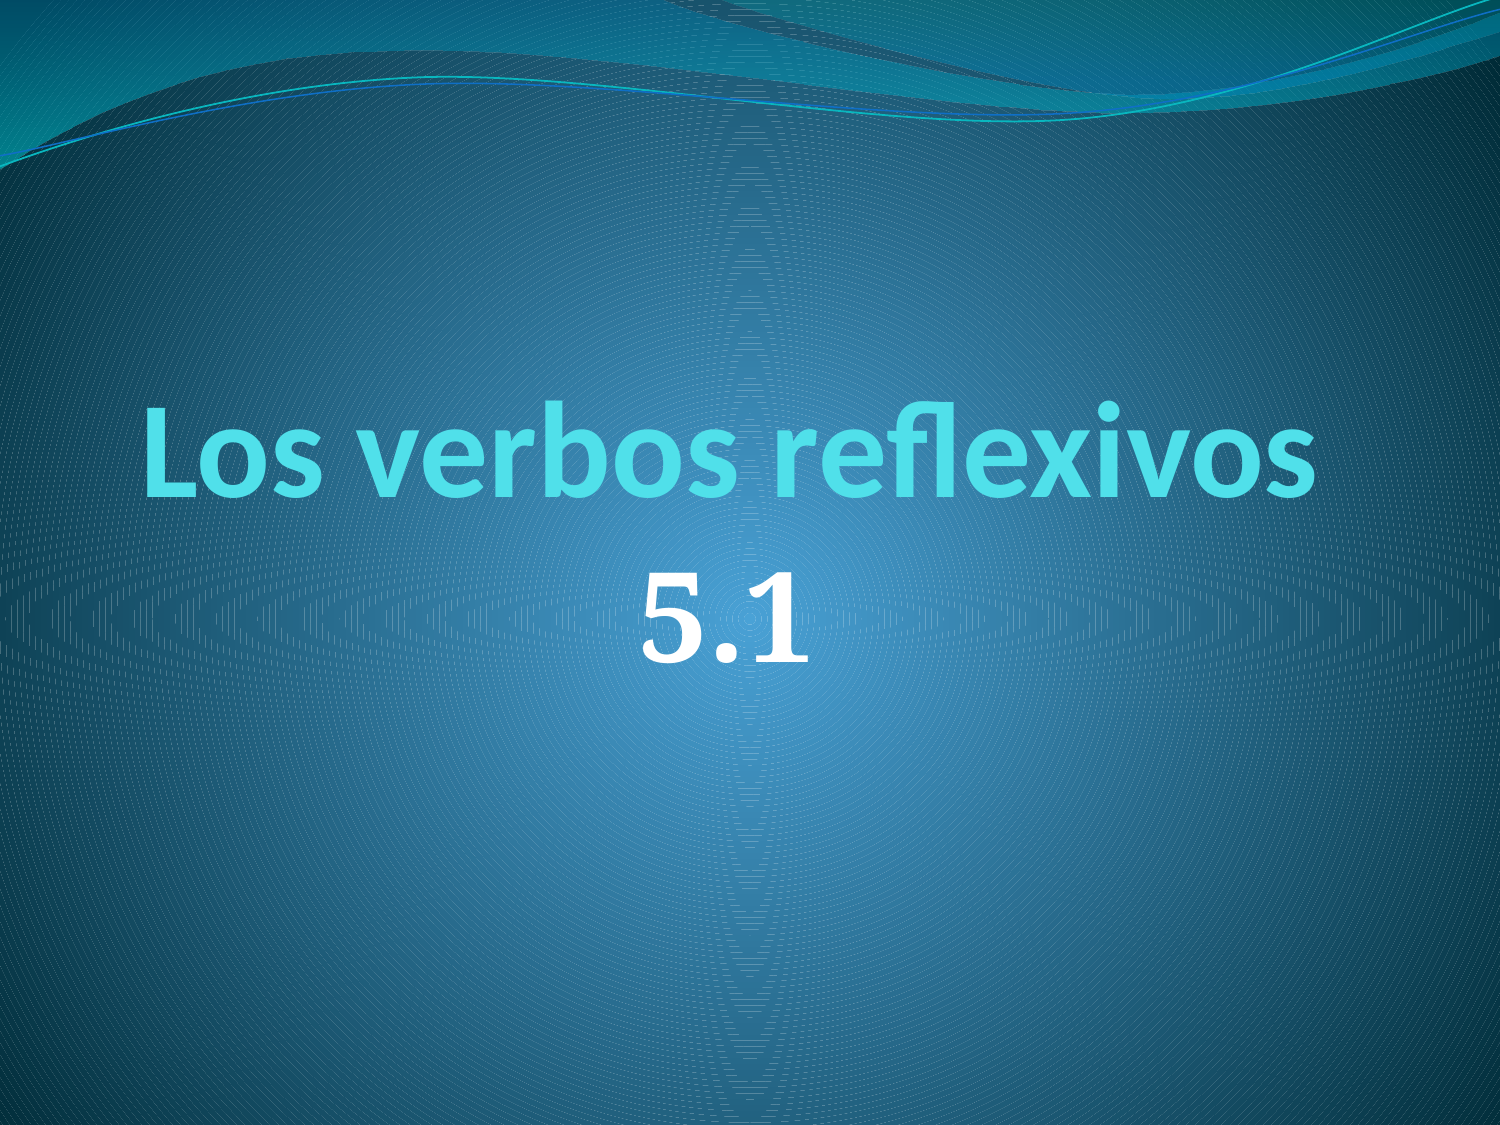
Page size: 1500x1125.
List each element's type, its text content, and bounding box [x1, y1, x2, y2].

title Los verbos reflexivos [87, 224, 1376, 525]
subtitle 5.1 [87, 529, 1376, 818]
